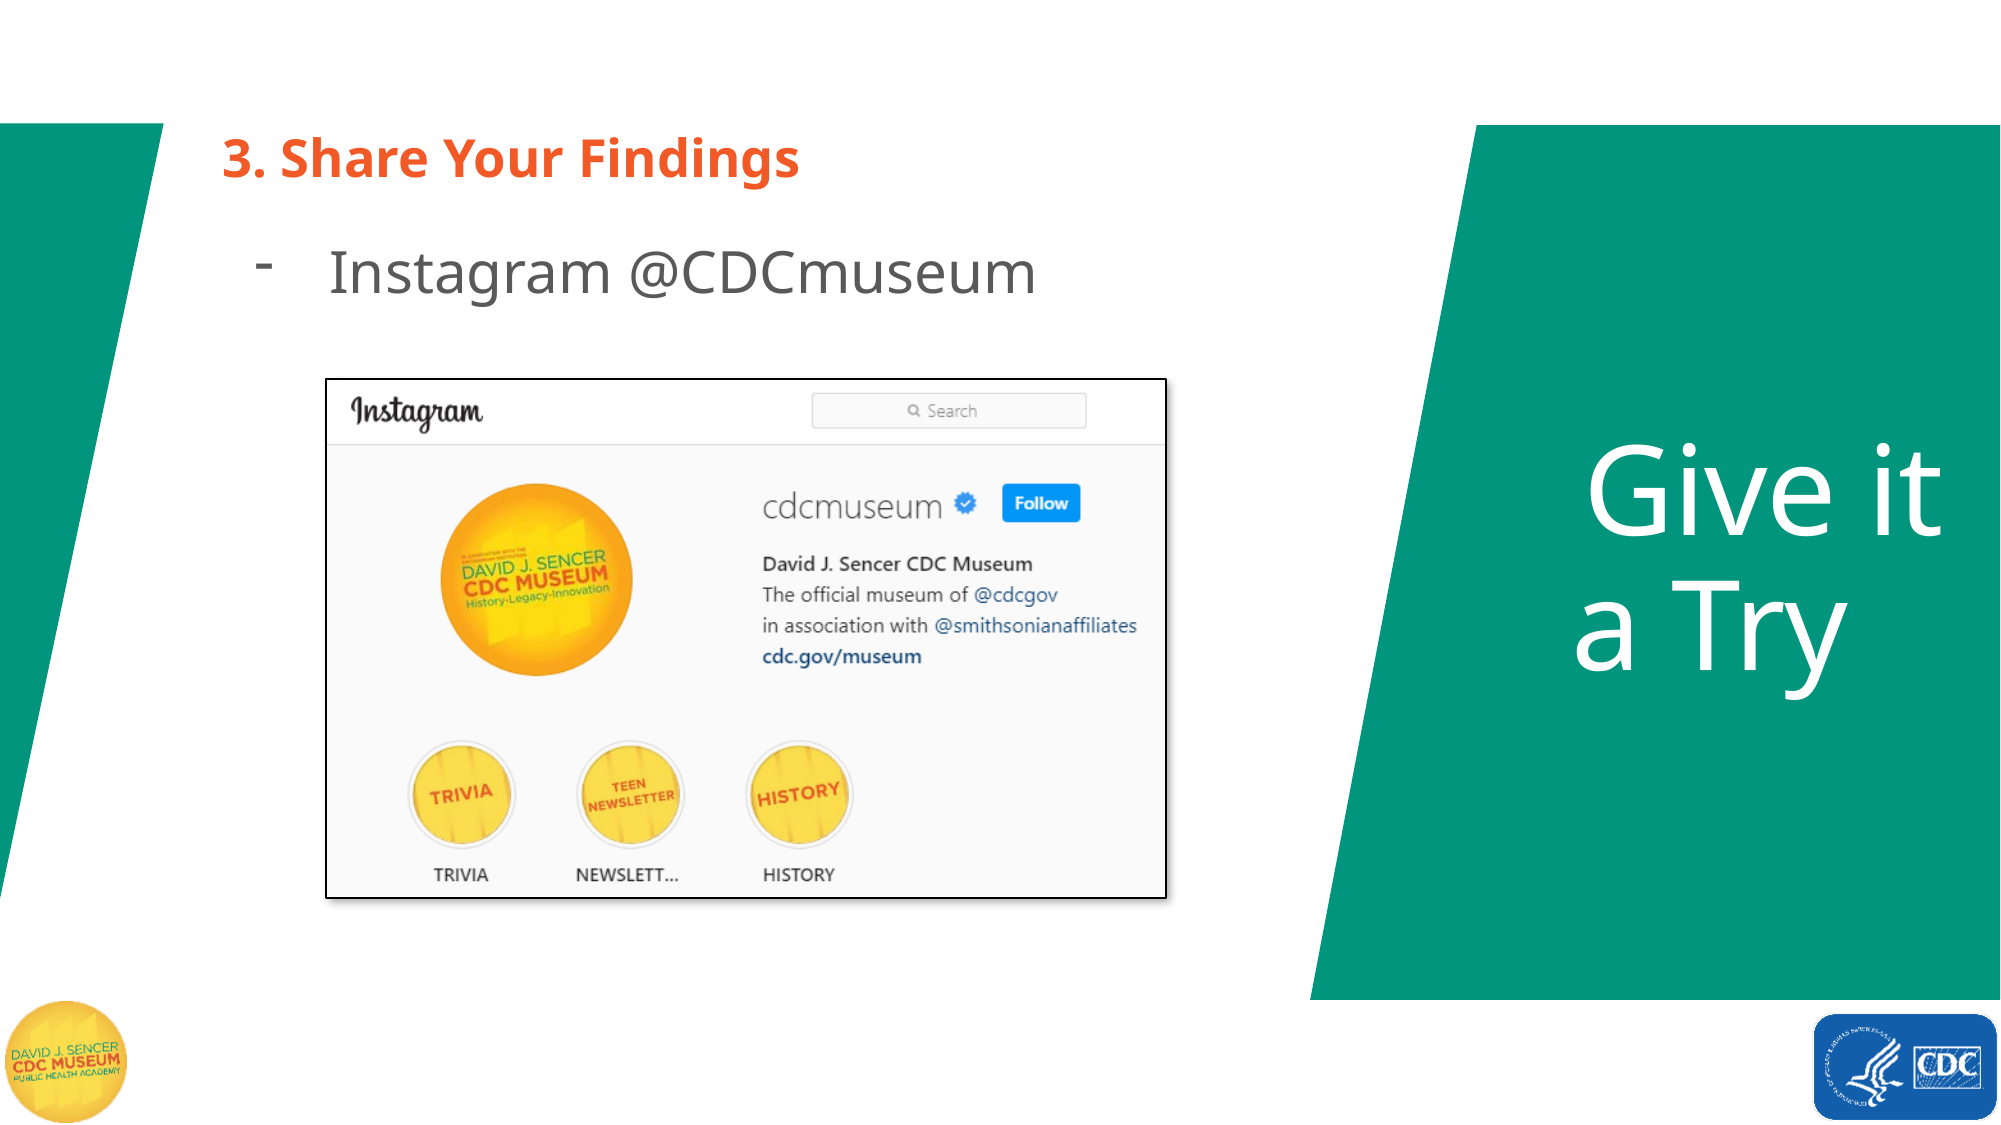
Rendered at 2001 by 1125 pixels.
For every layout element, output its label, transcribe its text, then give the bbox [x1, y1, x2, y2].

picture [1801, 1006, 2000, 1125]
title Give it a Try [1473, 306, 1957, 819]
text_box [1309, 124, 2000, 1001]
picture [326, 379, 1166, 898]
text_box [0, 0, 2000, 1125]
picture [4, 1001, 127, 1123]
list 3. Share Your Findings [206, 125, 1267, 197]
text_box [0, 122, 165, 902]
text_box Instagram @CDCmuseum [239, 227, 1300, 313]
